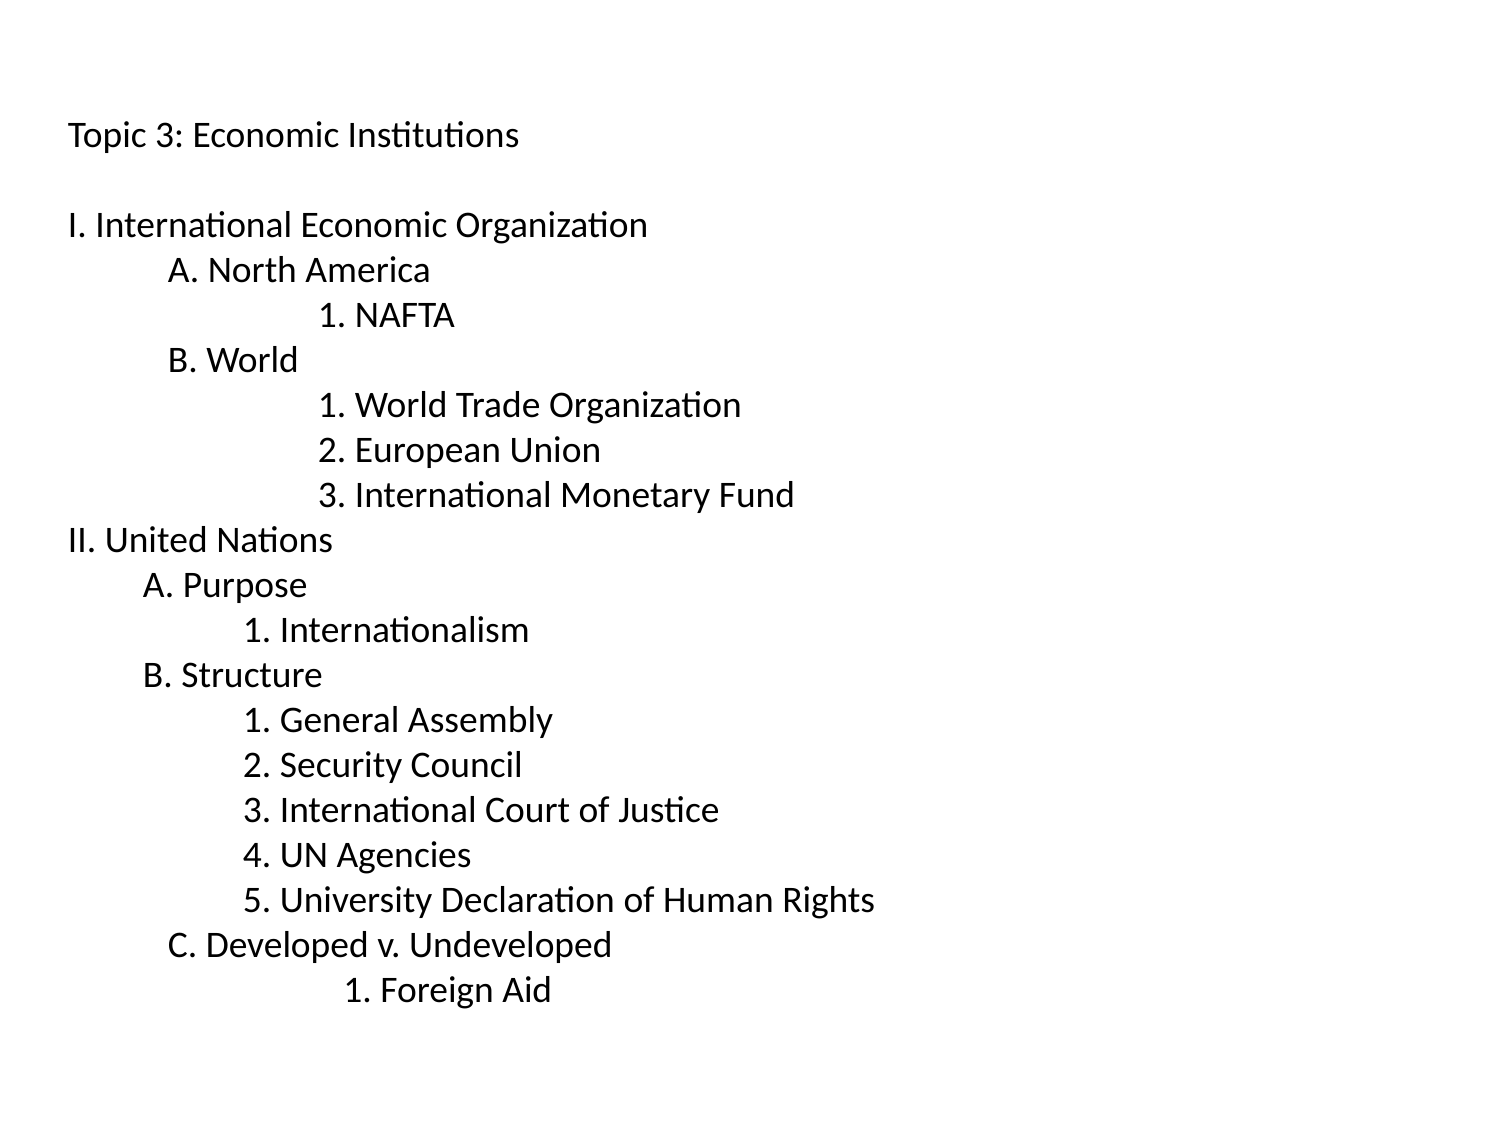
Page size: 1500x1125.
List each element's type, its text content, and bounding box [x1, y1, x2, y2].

text_box Topic 3: Economic Institutions I. International Economic Organization A. North America 1. NAFTA B. World 1. World Trade Organization 2. European Union 3. International Monetary Fund II. United Nations A. Purpose 1. Internationalism B. Structure 1. General Assembly 2. Security Council 3. International Court of Justice 4. UN Agencies 5. University Declaration of Human Rights C. Developed v. Undeveloped 1. Foreign Aid [53, 102, 1091, 1125]
